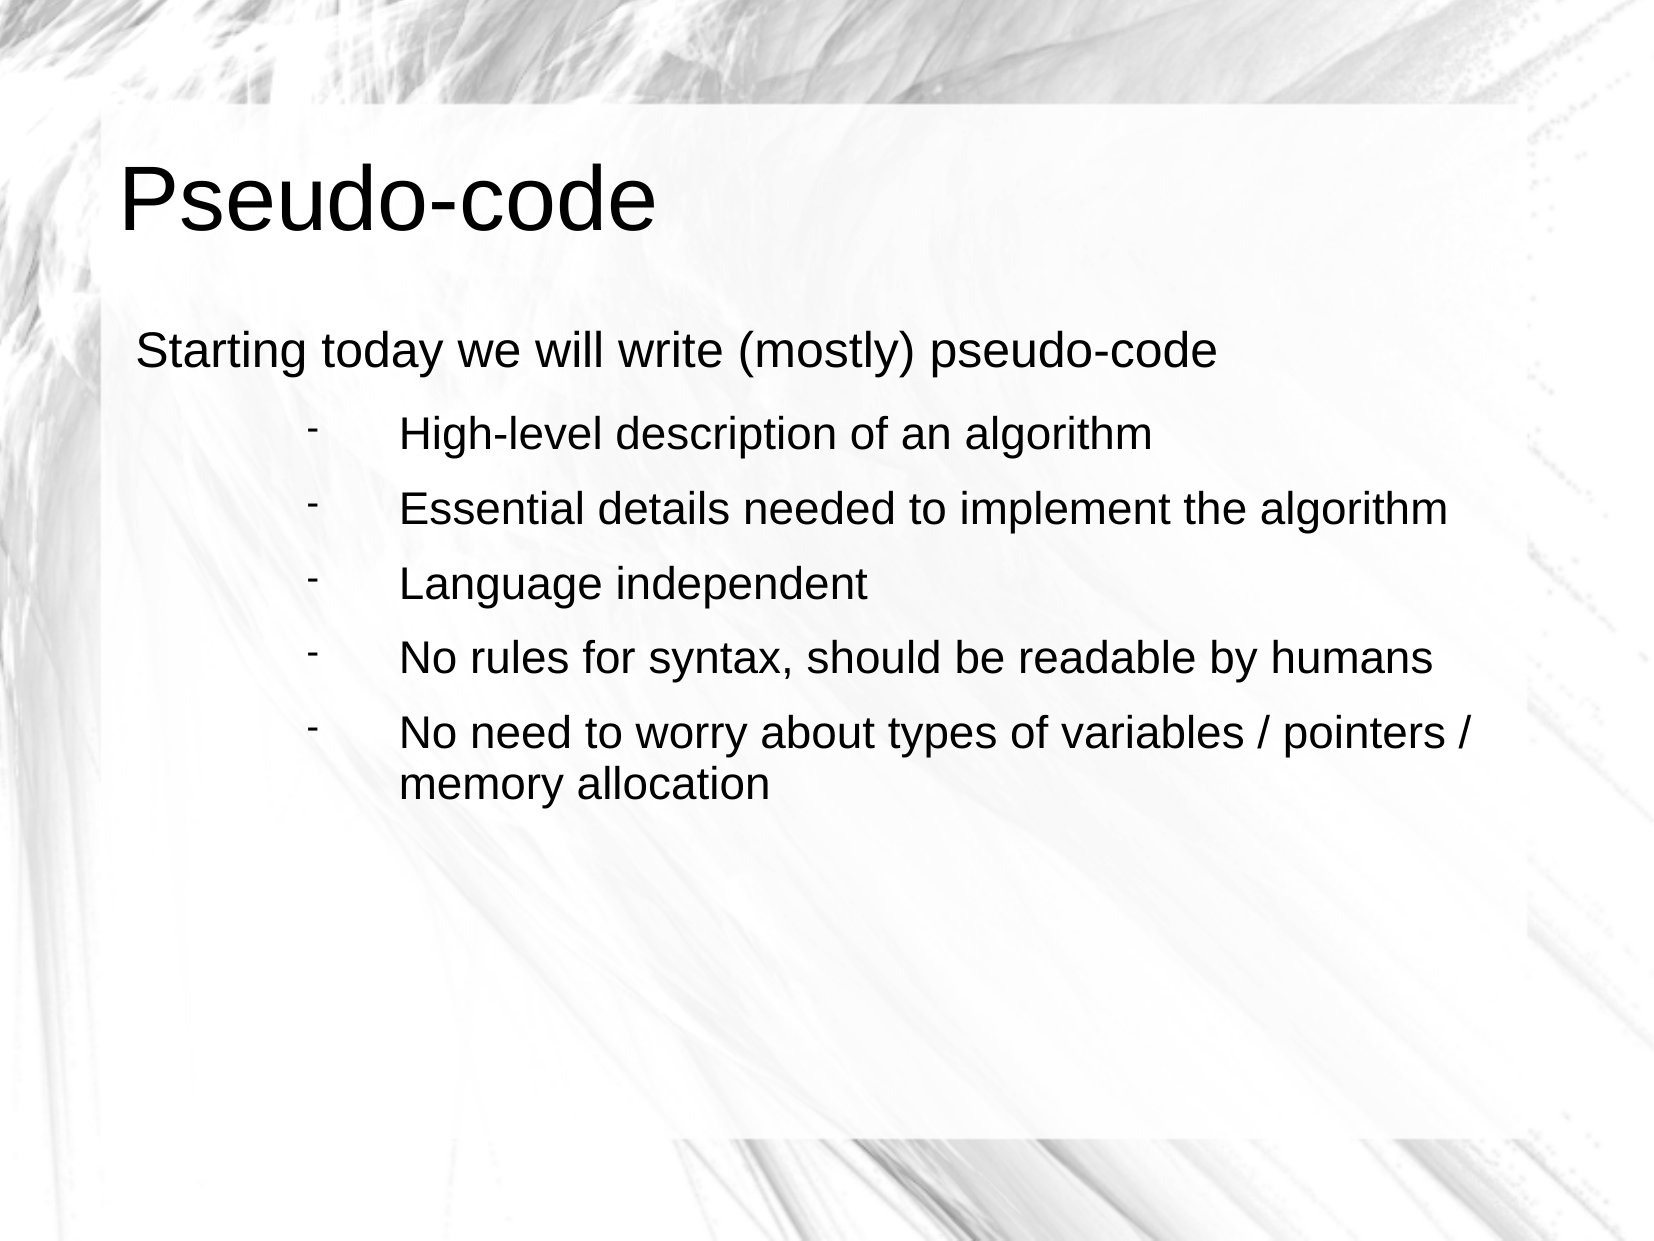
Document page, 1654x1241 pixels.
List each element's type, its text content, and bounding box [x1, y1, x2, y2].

title Pseudo-code [118, 93, 1506, 299]
list Starting today we will write (mostly) pseudo-code High-level description of an algorithm Essential details needed to implement the algorithm Language independent No rules for syntax, should be readable by humans No need to worry about types of variables / pointers / memory allocation [118, 319, 1571, 1109]
picture [0, 0, 1654, 1241]
